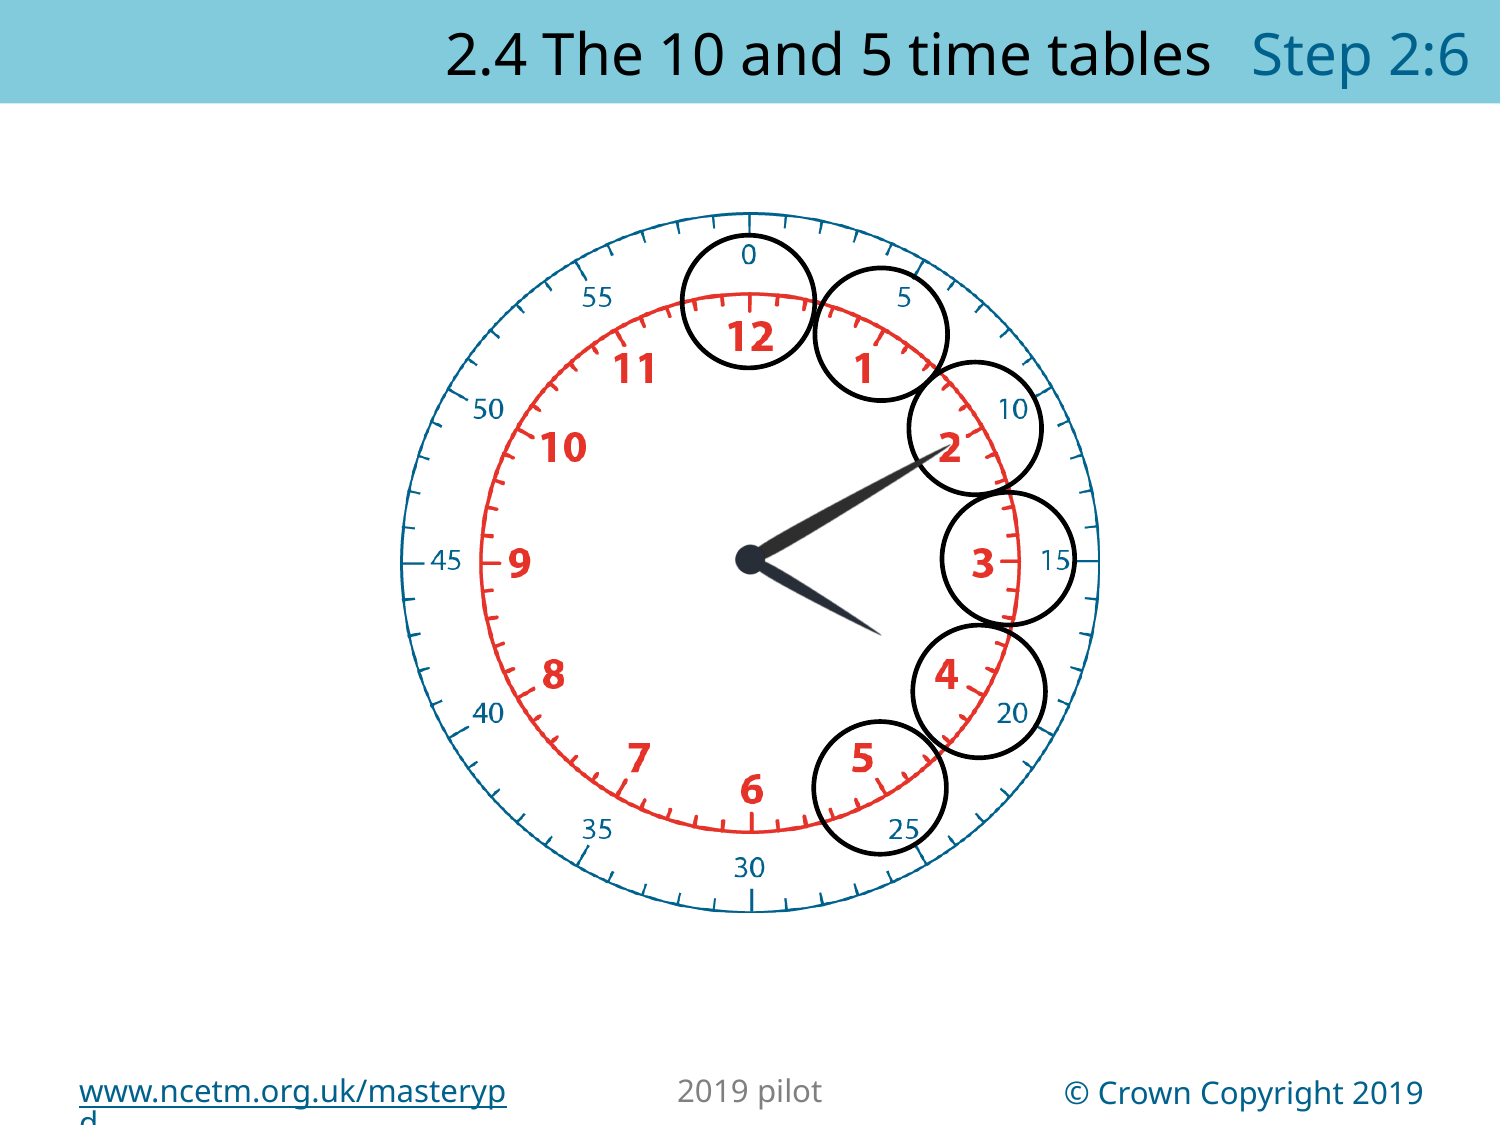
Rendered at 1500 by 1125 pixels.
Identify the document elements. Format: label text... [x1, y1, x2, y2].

picture [400, 212, 724, 537]
picture [400, 590, 712, 913]
picture [404, 216, 1097, 911]
list 2.4 The 10 and 5 time tables Step 2:6 [0, 0, 1500, 104]
picture [777, 212, 1100, 526]
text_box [551, 441, 950, 678]
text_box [652, 450, 850, 670]
picture [789, 601, 1100, 913]
